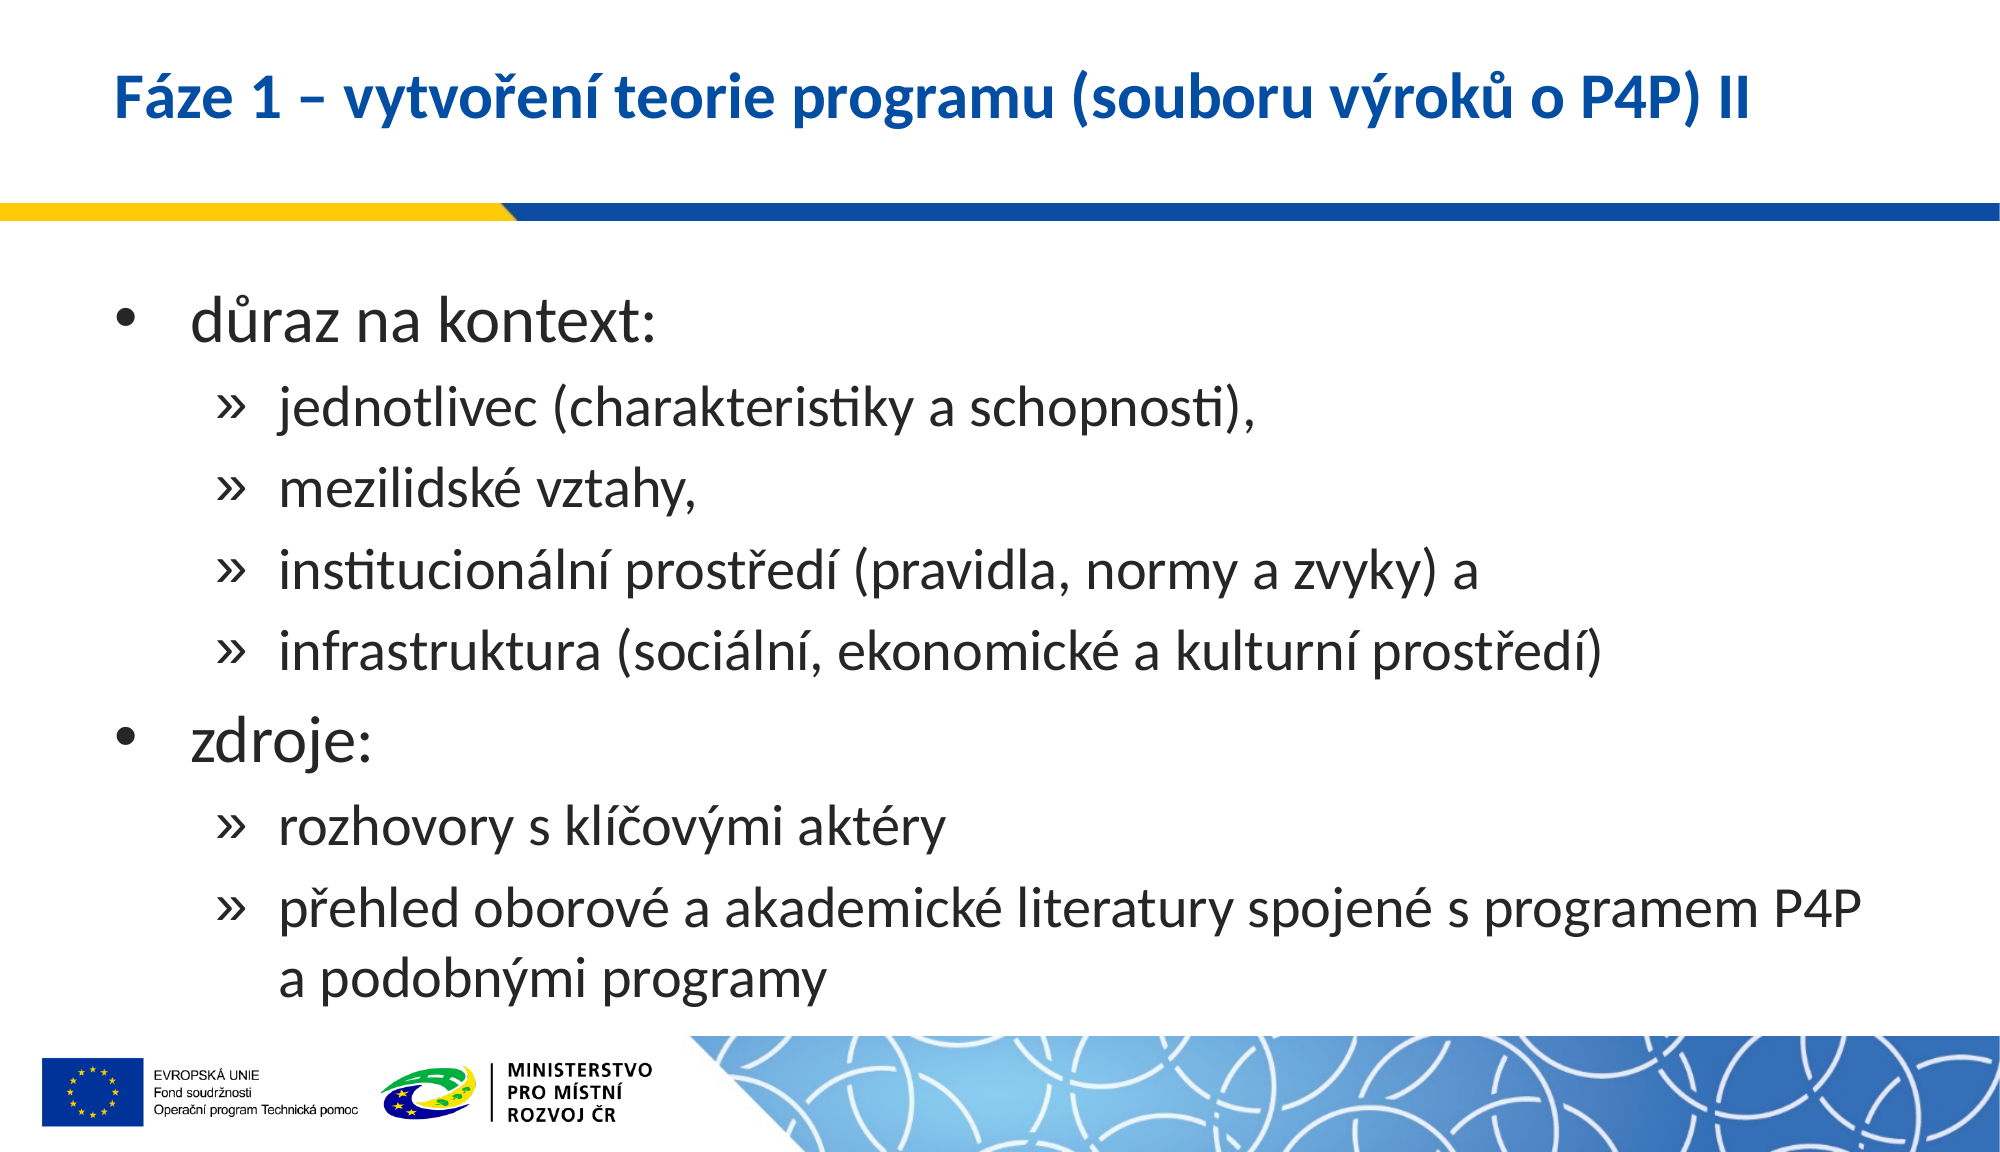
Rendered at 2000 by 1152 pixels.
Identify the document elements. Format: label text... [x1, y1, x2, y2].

picture [680, 1036, 2000, 1152]
picture [19, 1035, 674, 1149]
list důraz na kontext: jednotlivec (charakteristiky a schopnosti), mezilidské vztahy, institucionální prostředí (pravidla, normy a zvyky) a infrastruktura (sociální, ekonomické a kulturní prostředí) zdroje: rozhovory s klíčovými aktéry přehled oborové a akademické literatury spojené s programem P4P a podobnými programy [99, 268, 1900, 1029]
title Fáze 1 – vytvoření teorie programu (souboru výroků o P4P) II [99, 46, 1900, 198]
picture [0, 203, 2000, 221]
